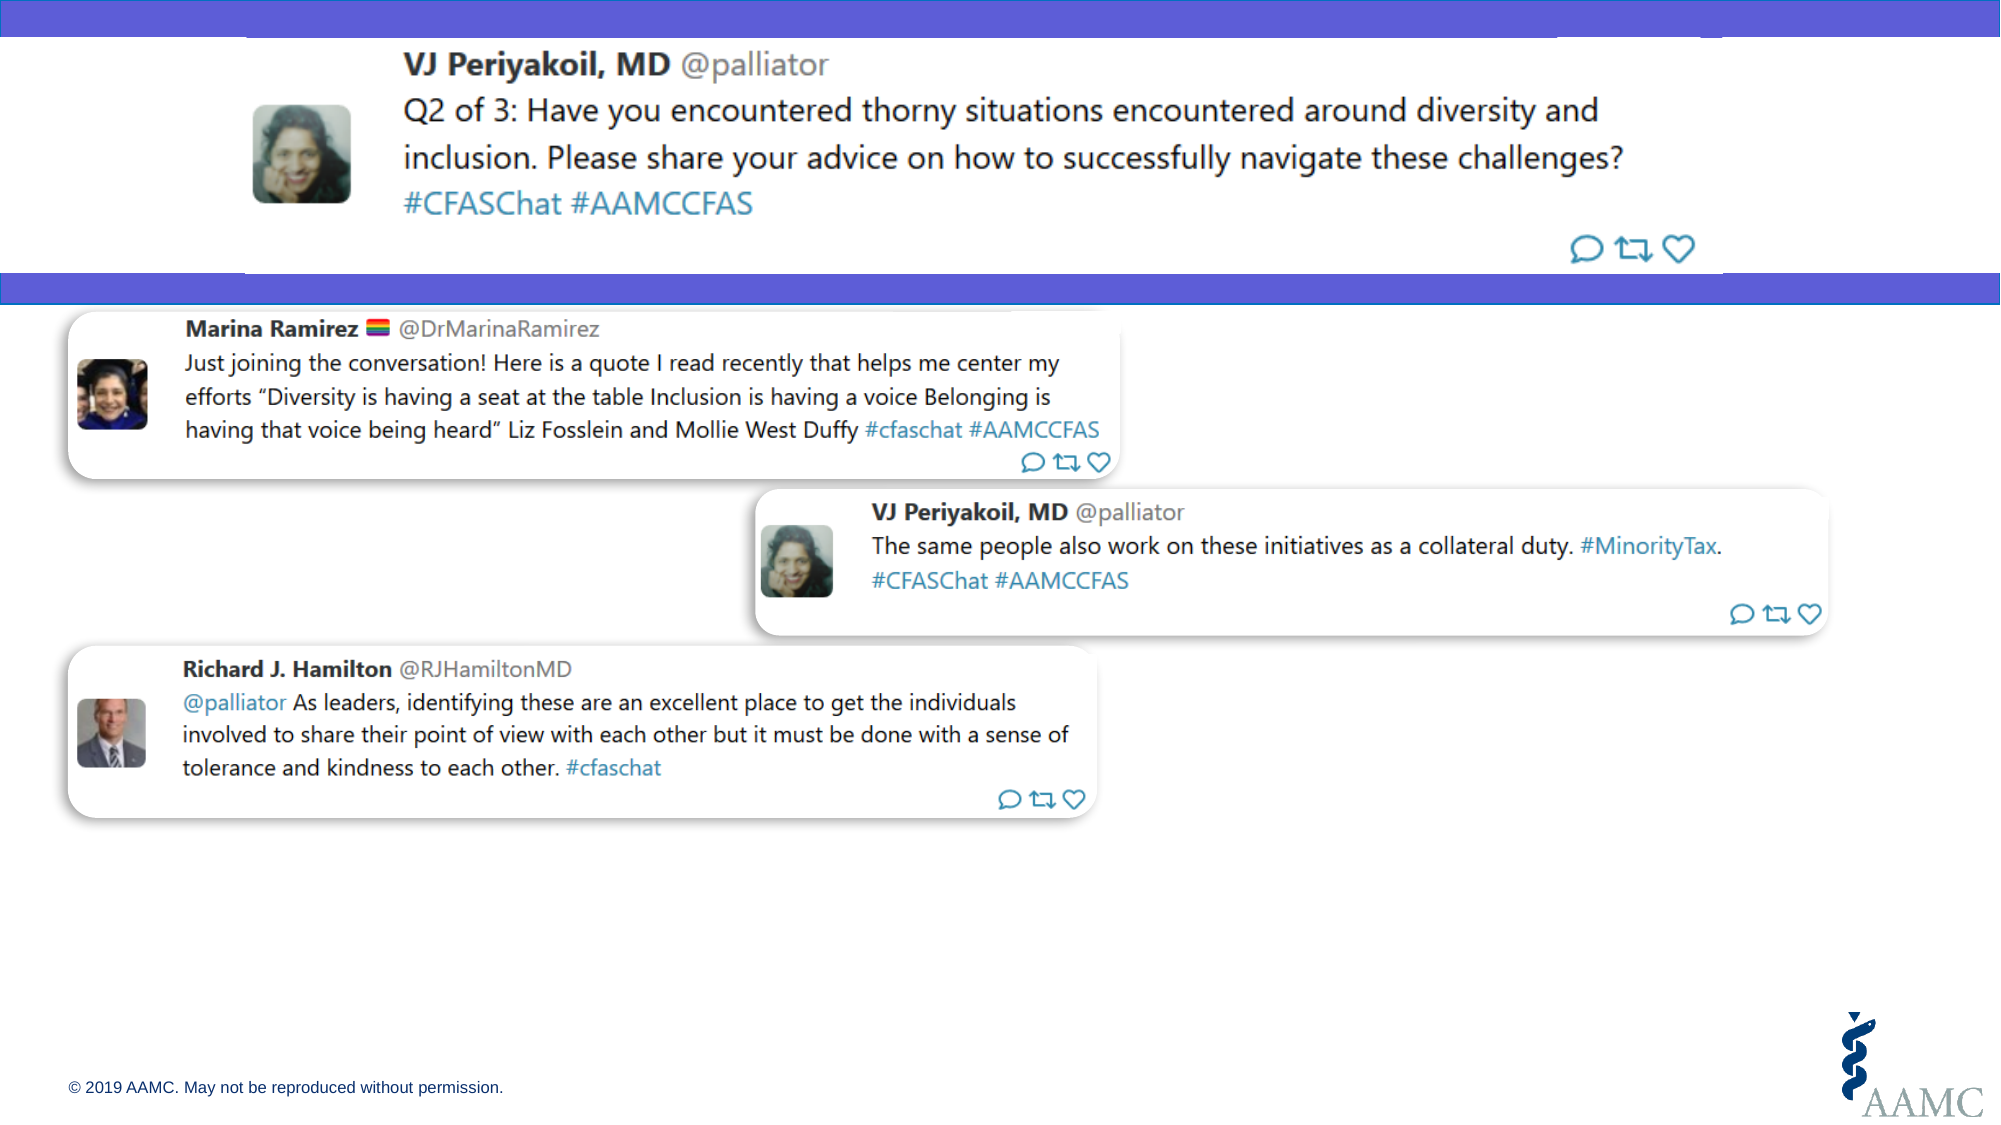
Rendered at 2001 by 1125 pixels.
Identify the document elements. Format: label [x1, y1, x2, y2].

text_box [67, 645, 1098, 819]
picture [1842, 1012, 1983, 1117]
text_box [67, 311, 1121, 480]
text_box [755, 488, 1829, 636]
text_box [0, 0, 2000, 305]
